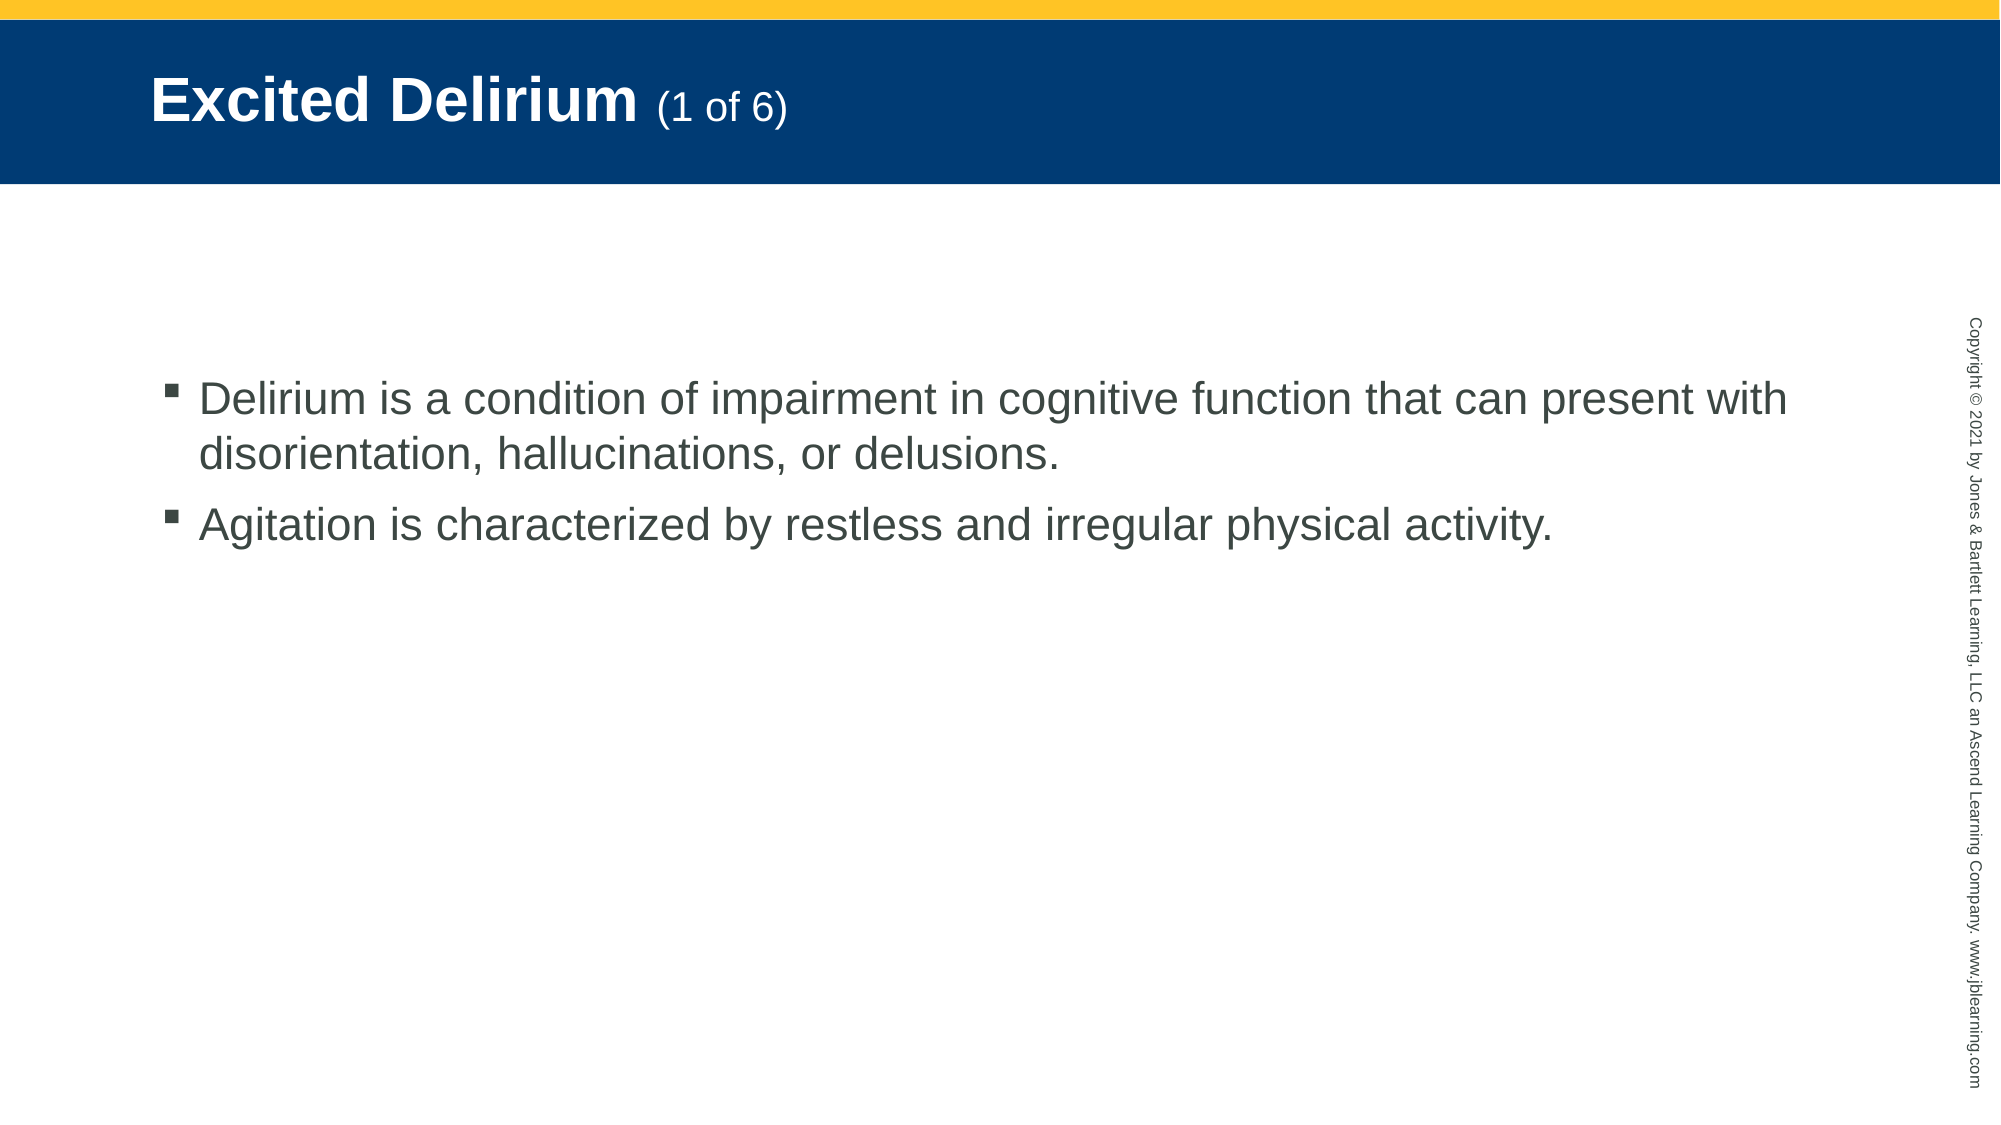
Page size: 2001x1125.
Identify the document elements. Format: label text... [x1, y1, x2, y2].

list Delirium is a condition of impairment in cognitive function that can present with disorientation, hallucinations, or delusions. Agitation is characterized by restless and irregular physical activity. [146, 361, 1859, 1016]
title Excited Delirium (1 of 6) [0, 19, 2000, 185]
